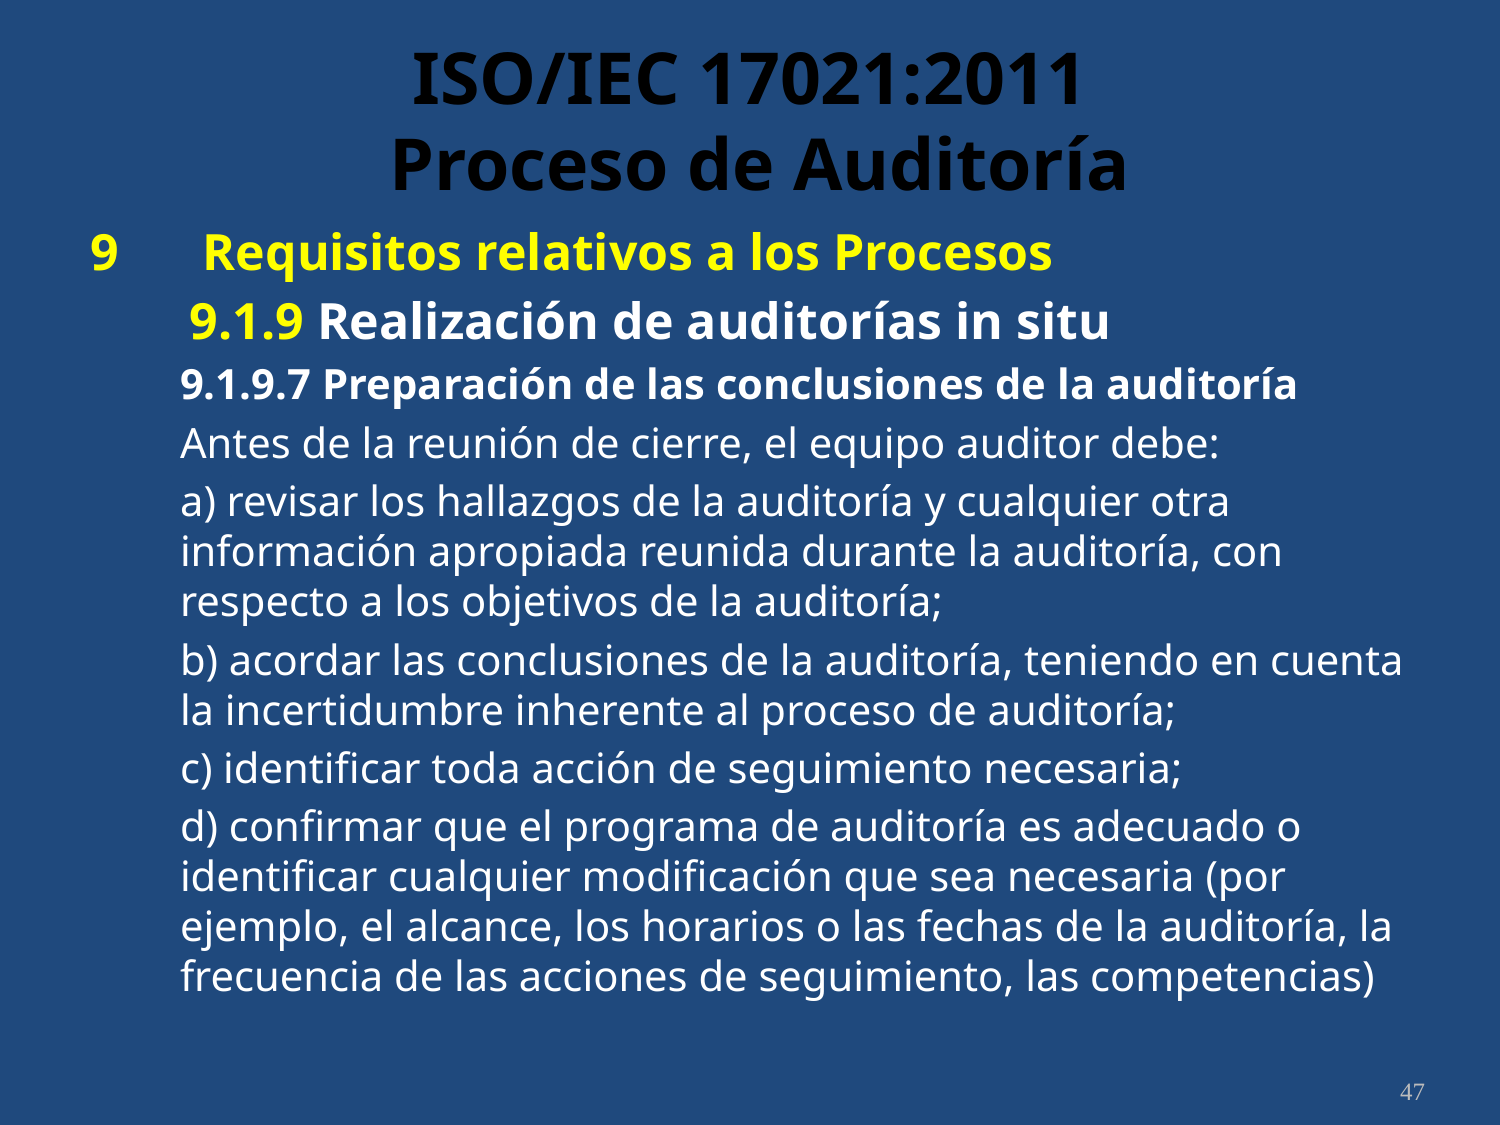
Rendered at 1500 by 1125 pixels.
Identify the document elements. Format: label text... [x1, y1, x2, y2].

list 9 Requisitos relativos a los Procesos 9.1.9 Realización de auditorías in situ 9.1.9.7 Preparación de las conclusiones de la auditoría Antes de la reunión de cierre, el equipo auditor debe: a) revisar los hallazgos de la auditoría y cualquier otra información apropiada reunida durante la auditoría, con respecto a los objetivos de la auditoría; b) acordar las conclusiones de la auditoría, teniendo en cuenta la incertidumbre inherente al proceso de auditoría; c) identificar toda acción de seguimiento necesaria; d) confirmar que el programa de auditoría es adecuado o identificar cualquier modificación que sea necesaria (por ejemplo, el alcance, los horarios o las fechas de la auditoría, la frecuencia de las acciones de seguimiento, las competencias) [74, 212, 1463, 986]
slide_number 47 [1299, 1052, 1425, 1113]
title ISO/IEC 17021:2011 Proceso de Auditoría [75, 24, 1425, 212]
